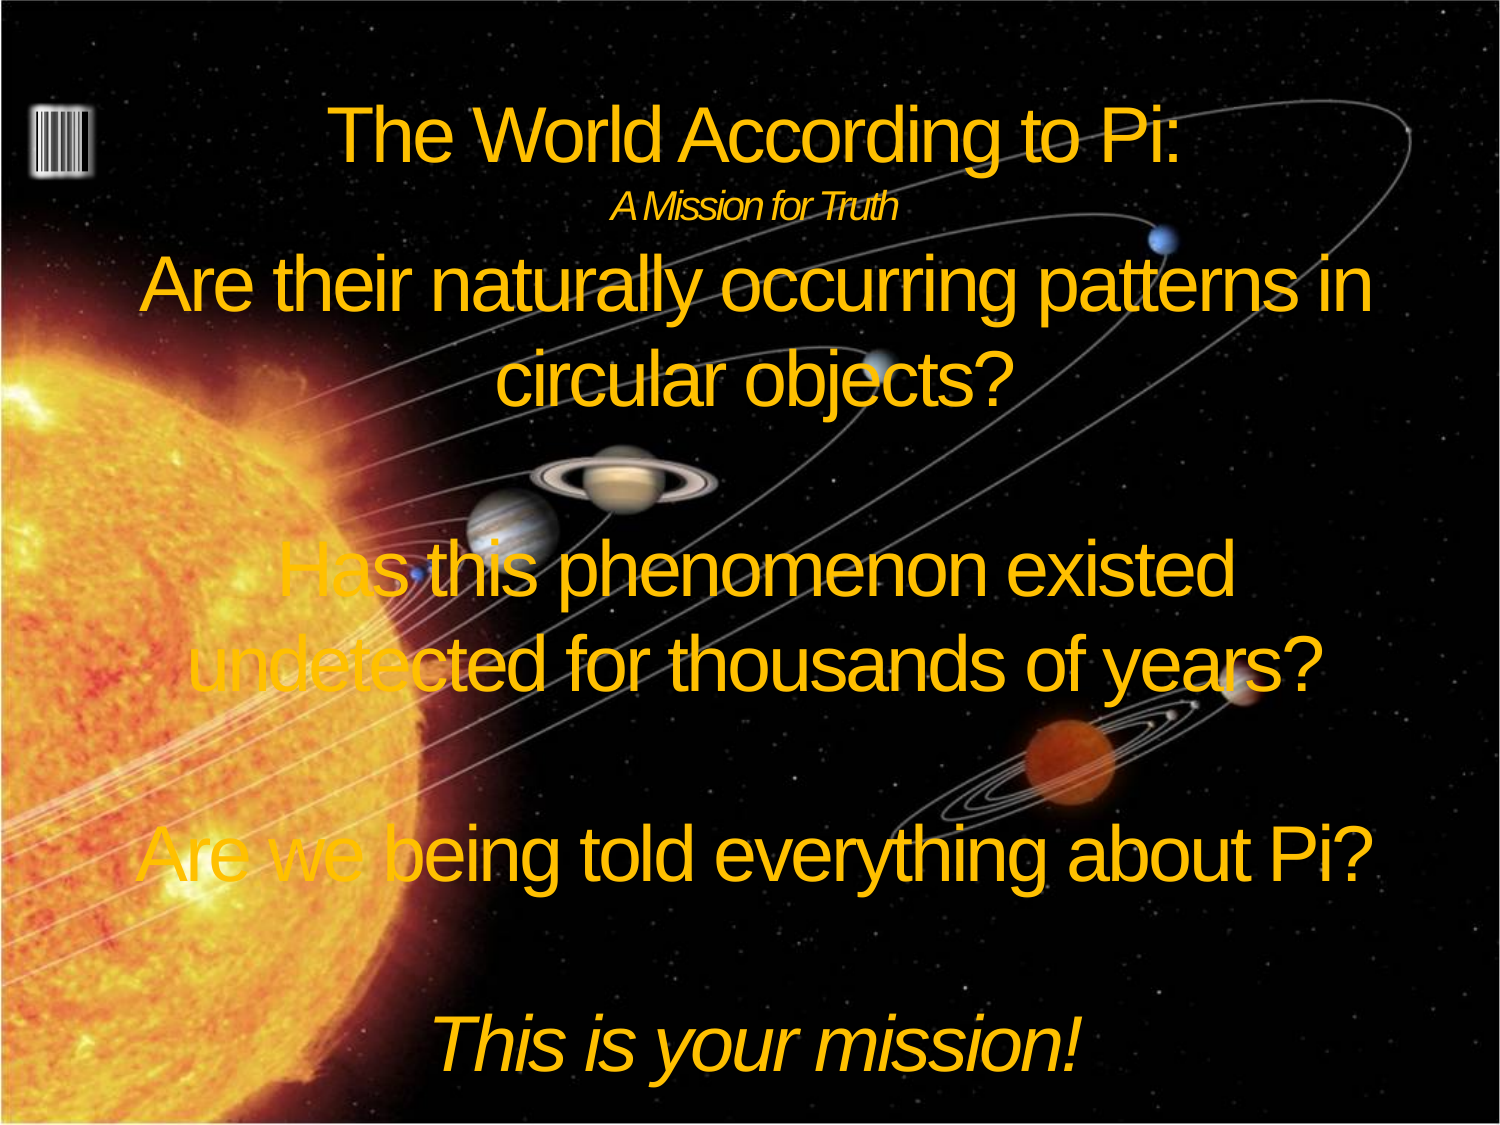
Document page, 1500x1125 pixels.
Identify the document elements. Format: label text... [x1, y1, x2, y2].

picture [0, 0, 1500, 1125]
title The World According to Pi: A Mission for Truth [87, 76, 1425, 204]
text_box Are their naturally occurring patterns in circular objects? Has this phenomenon existed undetected for thousands of years? Are we being told everything about Pi? This is your mission! [74, 224, 1438, 1050]
